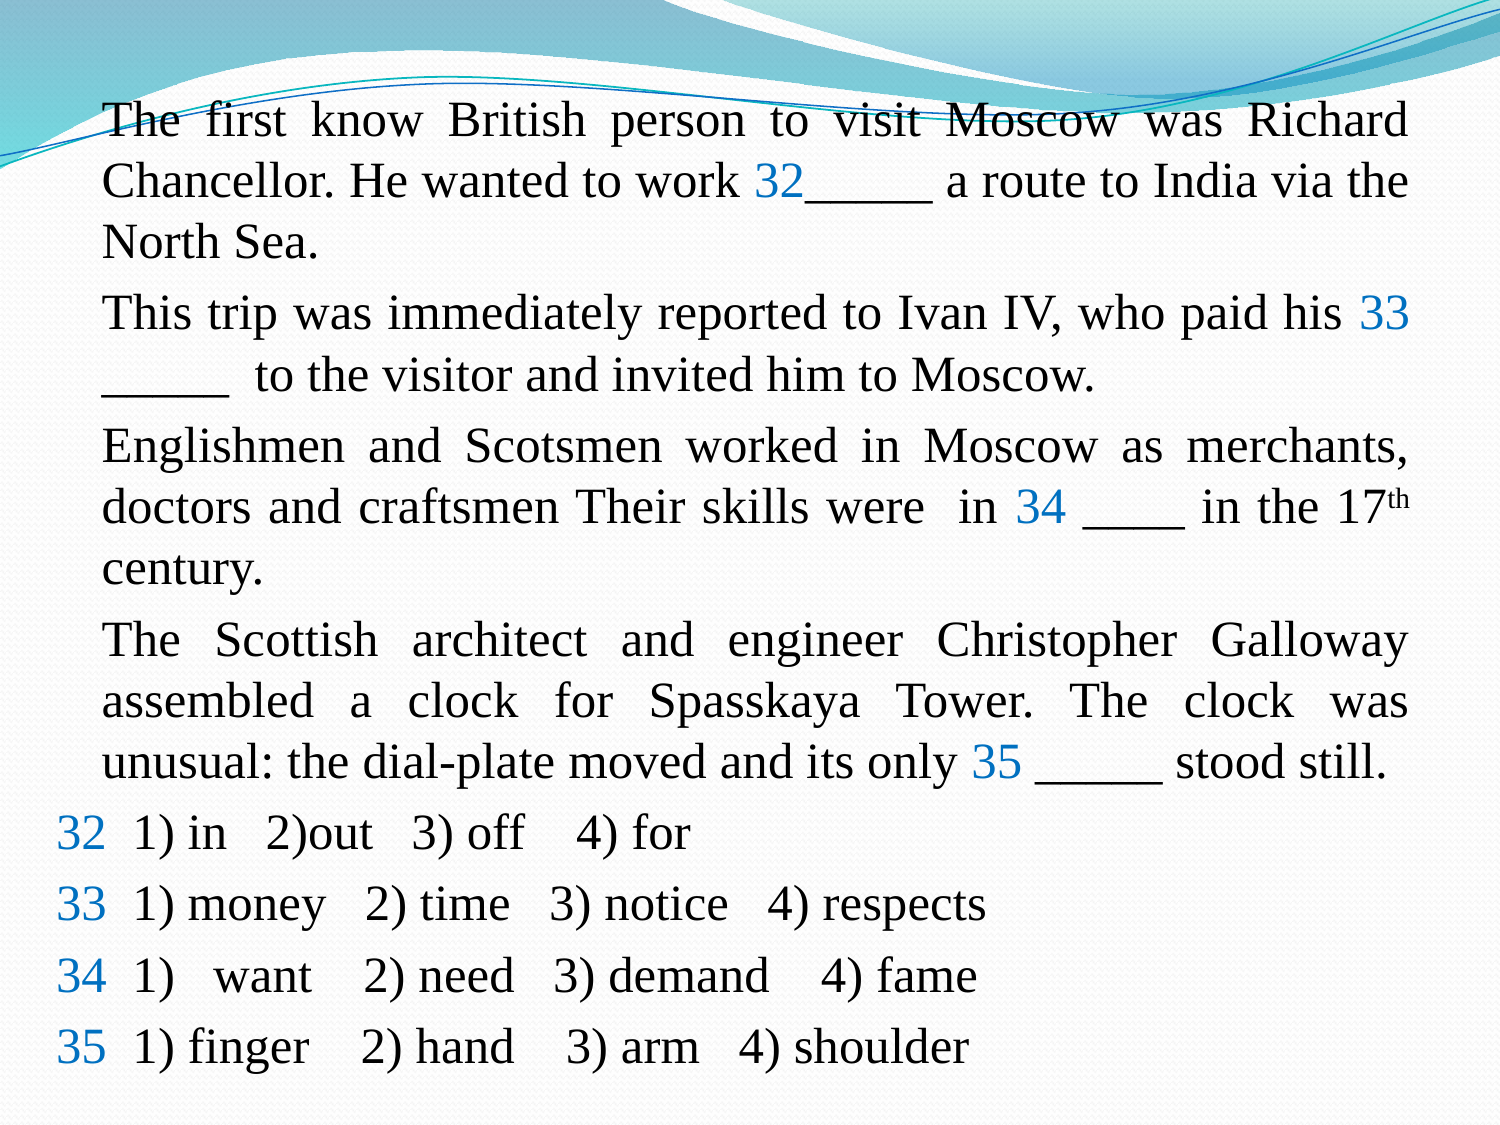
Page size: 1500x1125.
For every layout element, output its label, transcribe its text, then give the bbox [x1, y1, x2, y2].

list The first know British person to visit Moscow was Richard Chancellor. He wanted to work 32_____ a route to India via the North Sea. This trip was immediately reported to Ivan IV, who paid his 33 _____ to the visitor and invited him to Moscow. Englishmen and Scotsmen worked in Moscow as merchants, doctors and craftsmen Their skills were in 34 ____ in the 17th century. The Scottish architect and engineer Christopher Galloway assembled a clock for Spasskaya Tower. The clock was unusual: the dial-plate moved and its only 35 _____ stood still. 32 1) in 2)out 3) off 4) for 33 1) money 2) time 3) notice 4) respects 34 1) want 2) need 3) demand 4) fame 35 1) finger 2) hand 3) arm 4) shoulder [41, 78, 1425, 1094]
